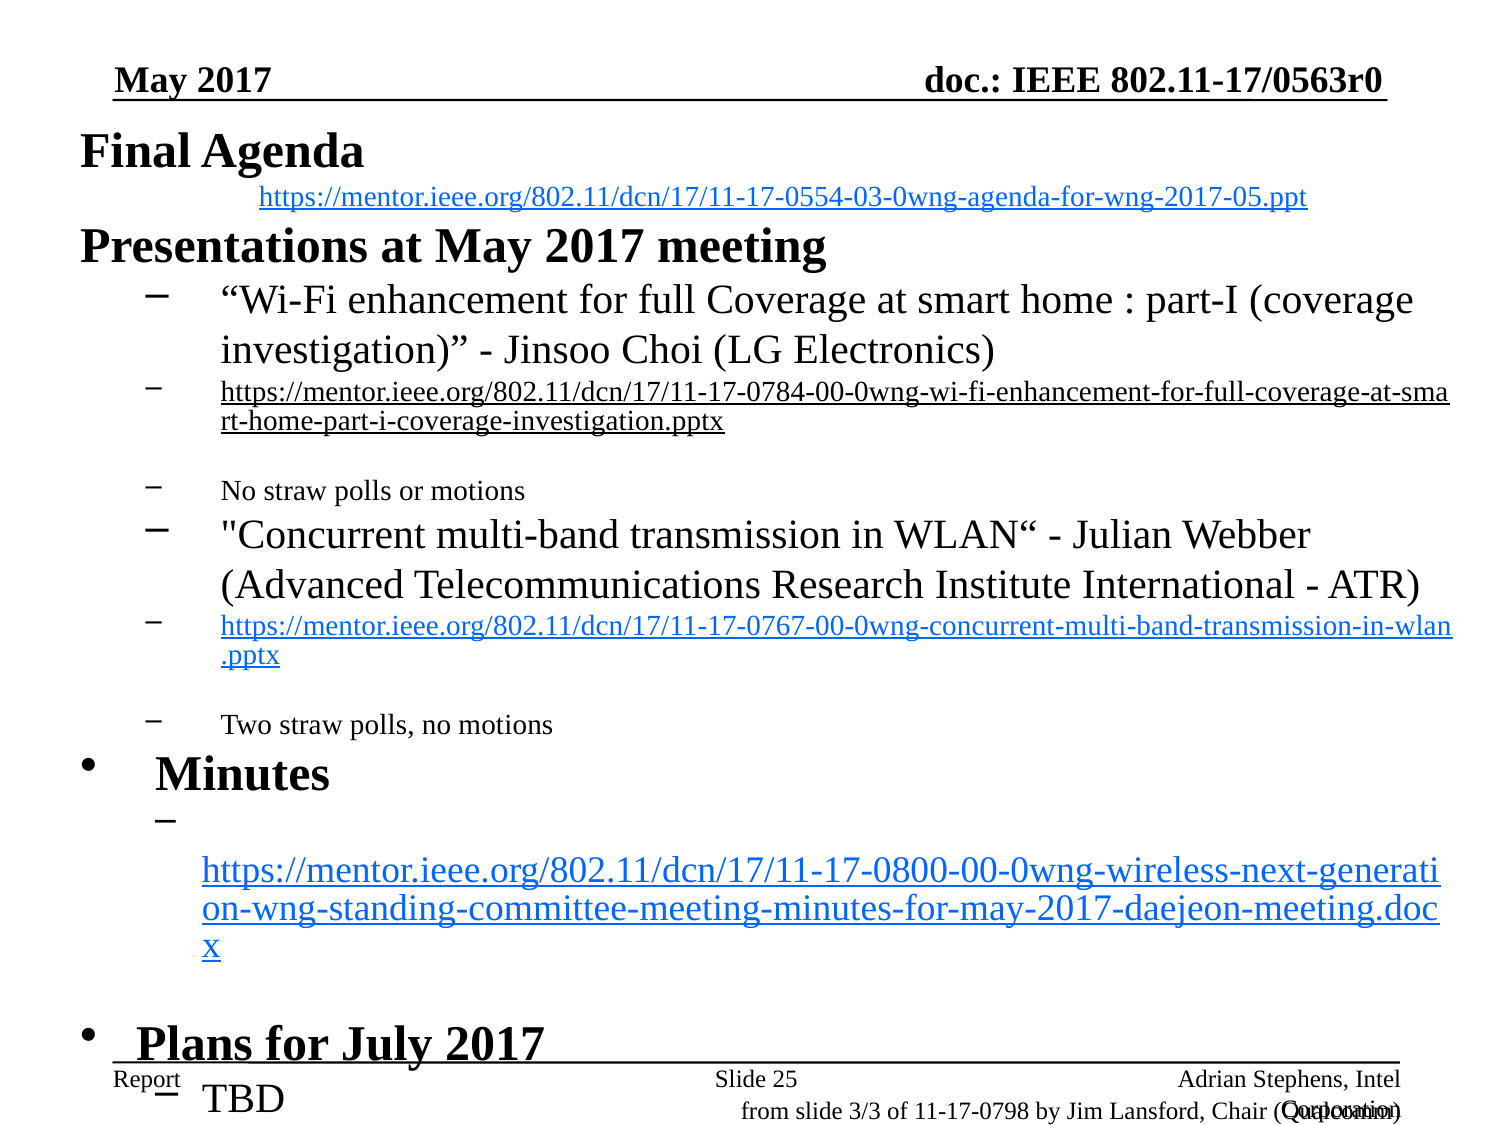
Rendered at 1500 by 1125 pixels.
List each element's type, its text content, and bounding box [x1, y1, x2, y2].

footer Adrian Stephens, Intel Corporation [1062, 1061, 1402, 1087]
list Final Agenda https://mentor.ieee.org/802.11/dcn/17/11-17-0554-03-0wng-agenda-for-wng-2017-05.ppt Presentations at May 2017 meeting “Wi-Fi enhancement for full Coverage at smart home : part-I (coverage investigation)” - Jinsoo Choi (LG Electronics) https://mentor.ieee.org/802.11/dcn/17/11-17-0784-00-0wng-wi-fi-enhancement-for-full-coverage-at-smart-home-part-i-coverage-investigation.pptx No straw polls or motions "Concurrent multi-band transmission in WLAN“ - Julian Webber (Advanced Telecommunications Research Institute International - ATR) https://mentor.ieee.org/802.11/dcn/17/11-17-0767-00-0wng-concurrent-multi-band-transmission-in-wlan.pptx Two straw polls, no motions Minutes https://mentor.ieee.org/802.11/dcn/17/11-17-0800-00-0wng-wireless-next-generation-wng-standing-committee-meeting-minutes-for-may-2017-daejeon-meeting.docx Plans for July 2017 TBD No motions, no conference calls [64, 109, 1471, 976]
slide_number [114, 54, 374, 101]
slide_number Slide 25 [711, 1061, 801, 1087]
text_box from slide 3/3 of 11-17-0798 by Jim Lansford, Chair (Qualcomm) [343, 1087, 1417, 1125]
